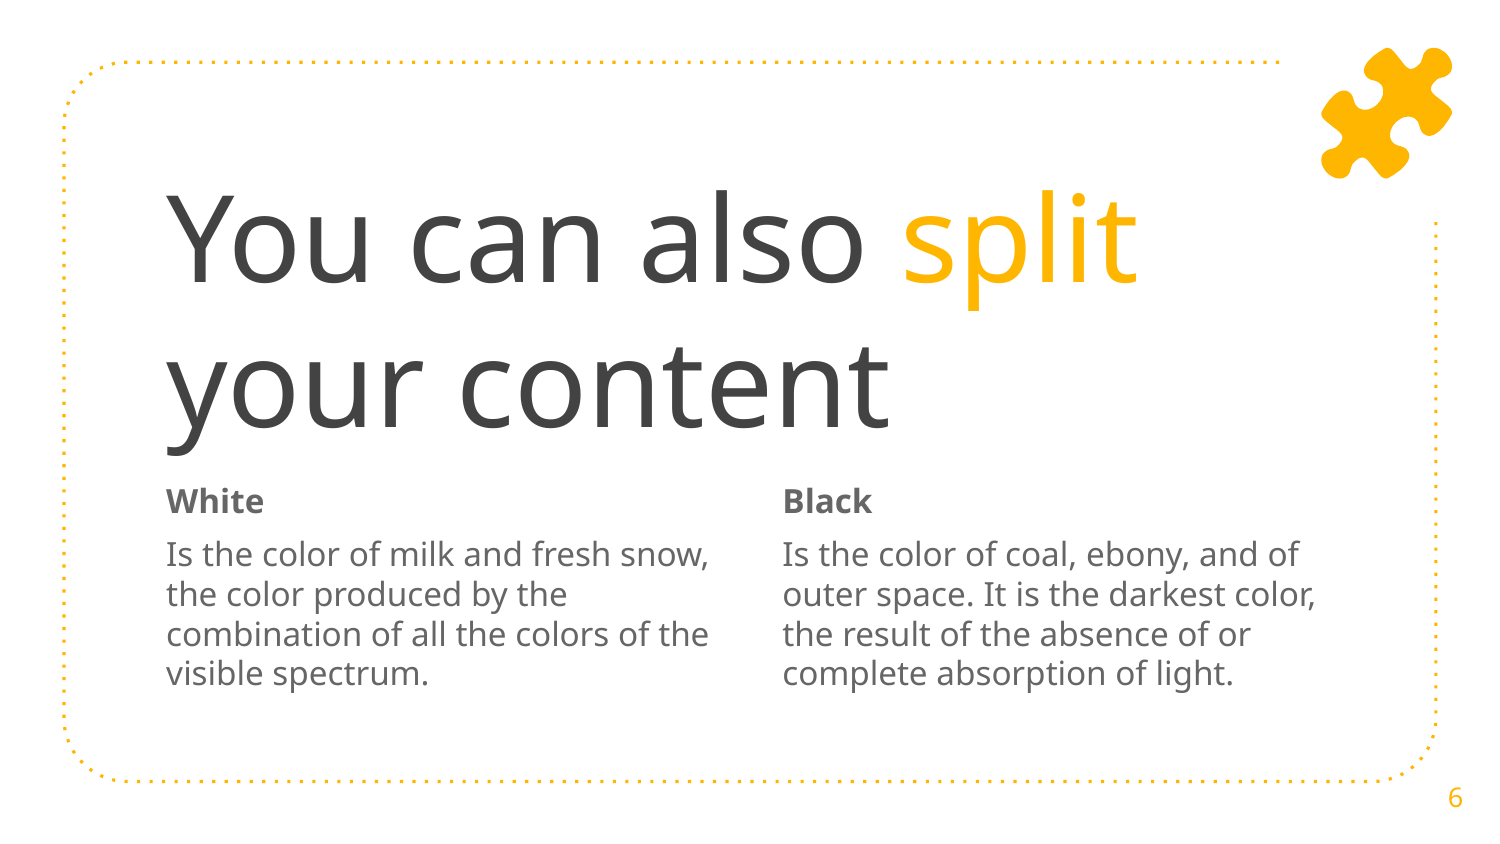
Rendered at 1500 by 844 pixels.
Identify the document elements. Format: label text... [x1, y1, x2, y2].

title You can also split your content [151, 146, 1278, 287]
slide_number 6 [1411, 753, 1500, 844]
list White Is the color of milk and fresh snow, the color produced by the combination of all the colors of the visible spectrum. [151, 465, 733, 726]
list Black Is the color of coal, ebony, and of outer space. It is the darkest color, the result of the absence of or complete absorption of light. [767, 465, 1349, 726]
text_box [1321, 47, 1452, 179]
